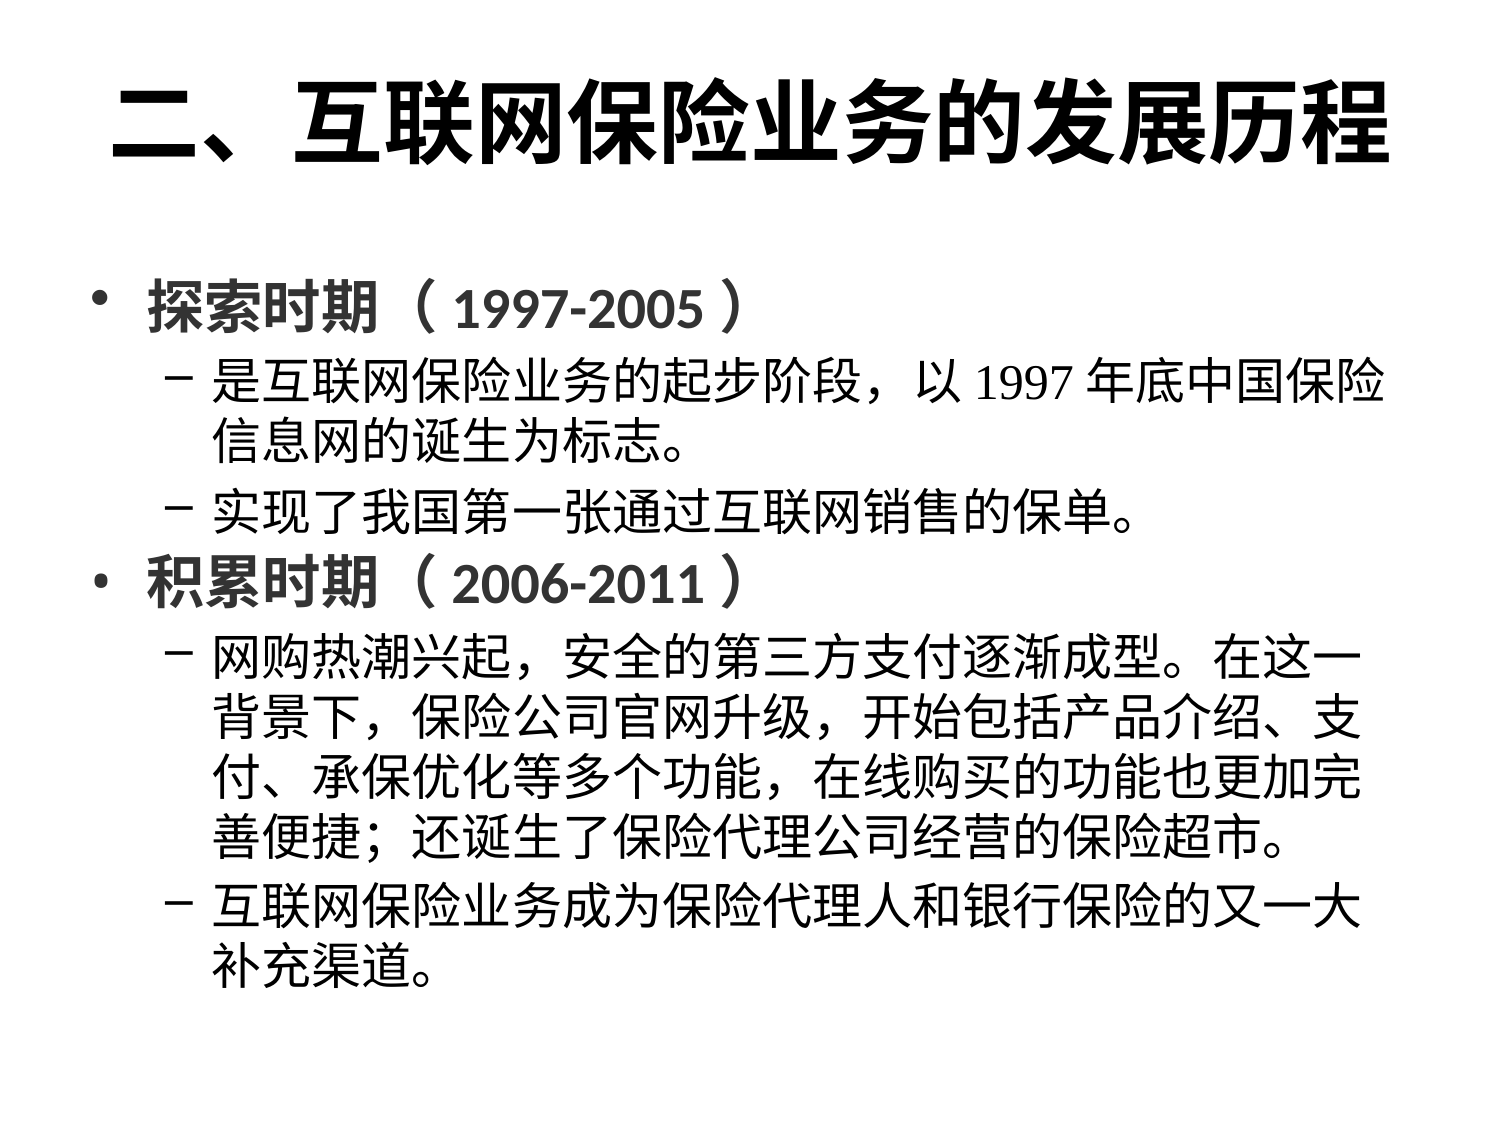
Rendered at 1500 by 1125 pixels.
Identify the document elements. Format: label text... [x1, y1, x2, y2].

title 二、互联网保险业务的发展历程 [75, 26, 1426, 214]
list 探索时期（1997-2005） 是互联网保险业务的起步阶段，以1997年底中国保险信息网的诞生为标志。 实现了我国第一张通过互联网销售的保单。 积累时期（2006-2011） 网购热潮兴起，安全的第三方支付逐渐成型。在这一背景下，保险公司官网升级，开始包括产品介绍、支付、承保优化等多个功能，在线购买的功能也更加完善便捷；还诞生了保险代理公司经营的保险超市。 互联网保险业务成为保险代理人和银行保险的又一大补充渠道。 [75, 262, 1425, 1005]
